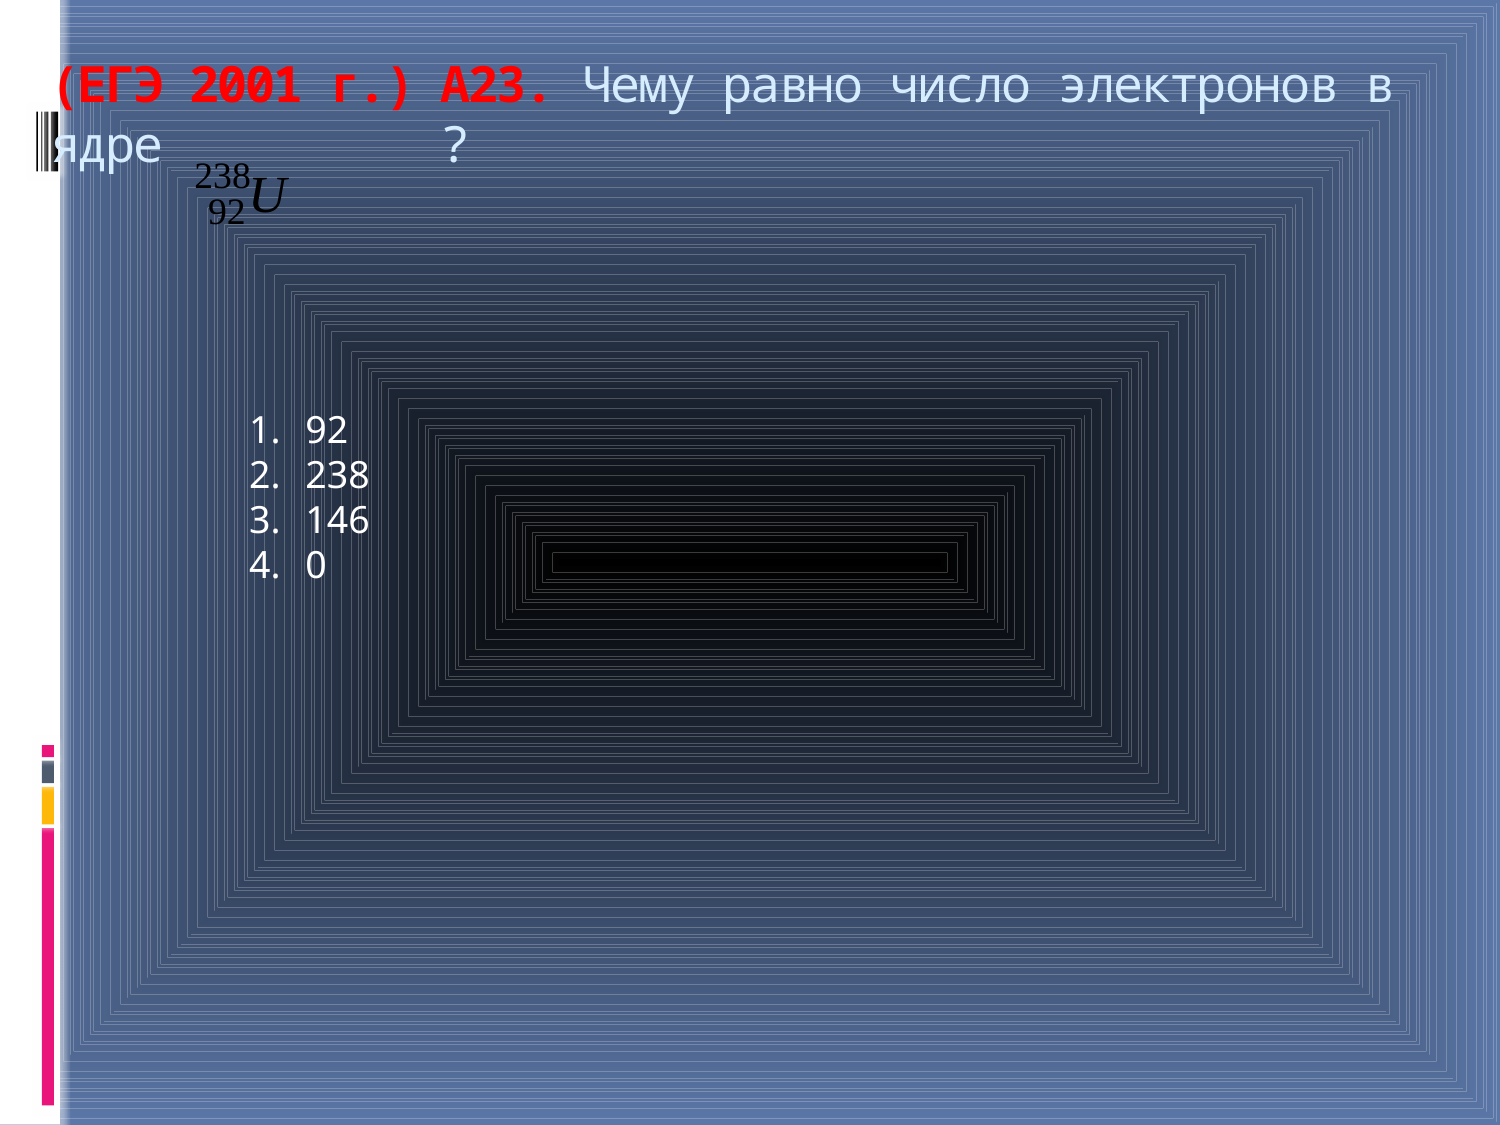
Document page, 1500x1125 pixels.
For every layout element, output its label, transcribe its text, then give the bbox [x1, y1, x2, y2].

title (ЕГЭ 2001 г.) А23. Чему равно число электронов в ядре ? [35, 45, 1465, 223]
text_box 92 238 146 0 [234, 398, 1161, 594]
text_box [186, 151, 302, 235]
